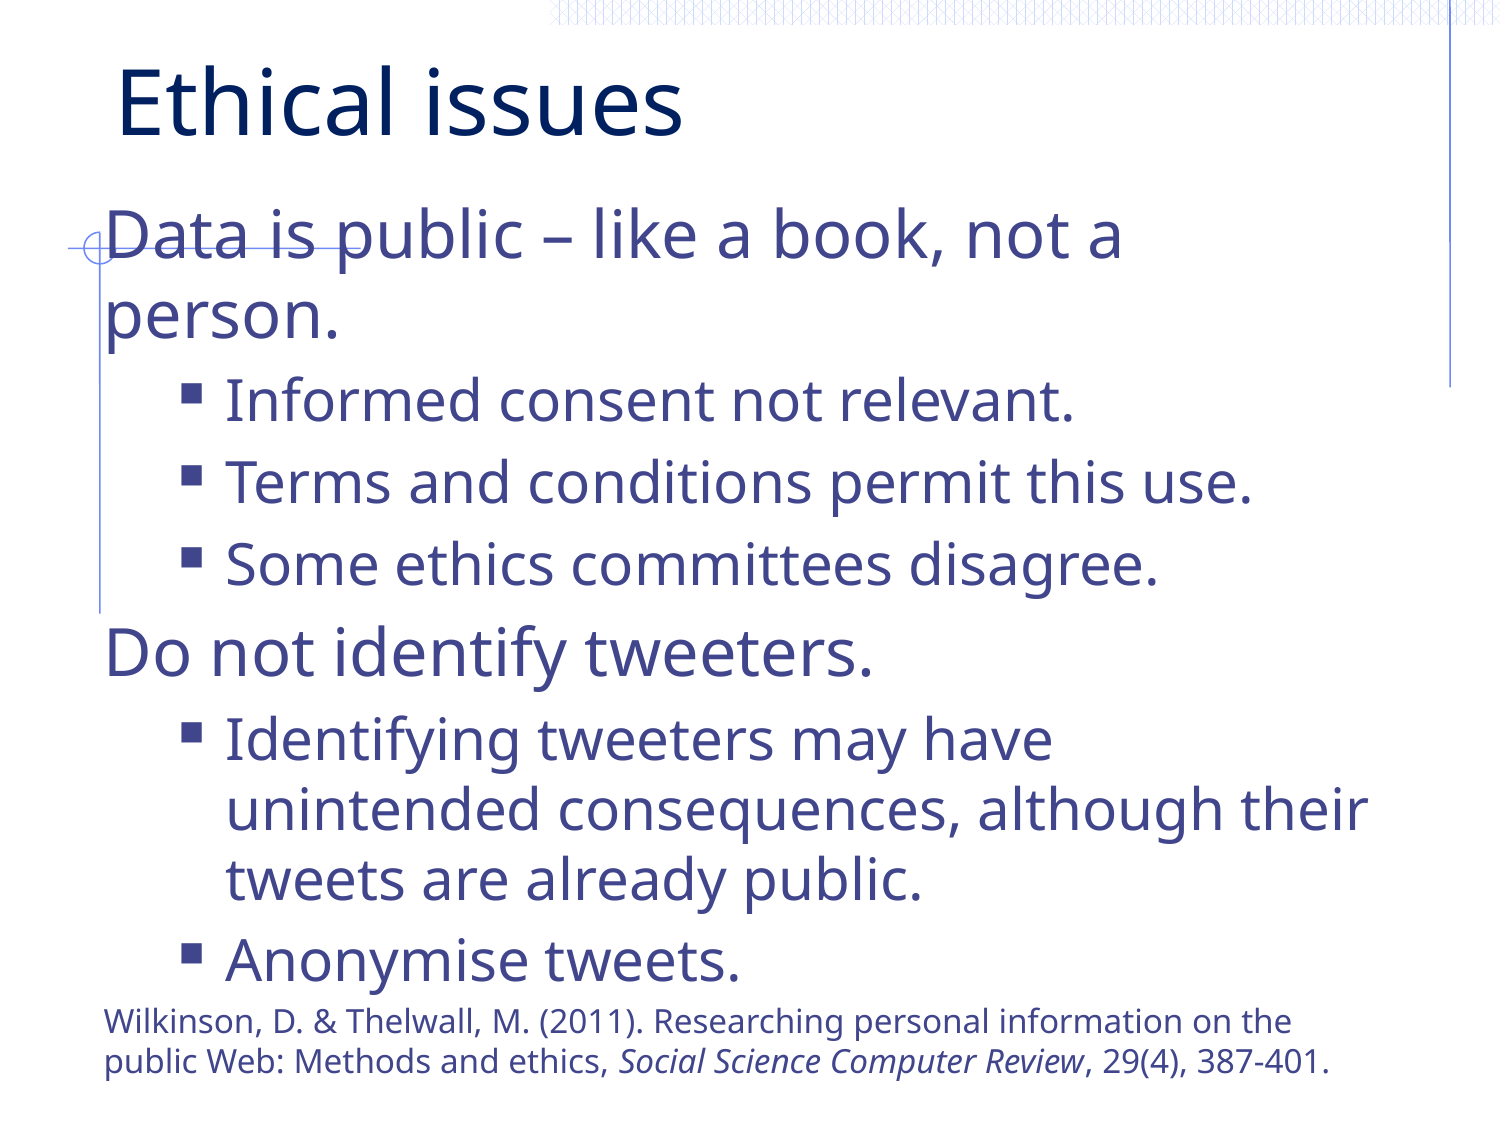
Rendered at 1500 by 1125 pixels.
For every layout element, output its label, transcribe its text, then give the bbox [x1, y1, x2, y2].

list Data is public – like a book, not a person. Informed consent not relevant. Terms and conditions permit this use. Some ethics committees disagree. Do not identify tweeters. Identifying tweeters may have unintended consequences, although their tweets are already public. Anonymise tweets. Wilkinson, D. & Thelwall, M. (2011). Researching personal information on the public Web: Methods and ethics, Social Science Computer Review, 29(4), 387-401. [88, 184, 1388, 1002]
title Ethical issues [99, 50, 1375, 161]
